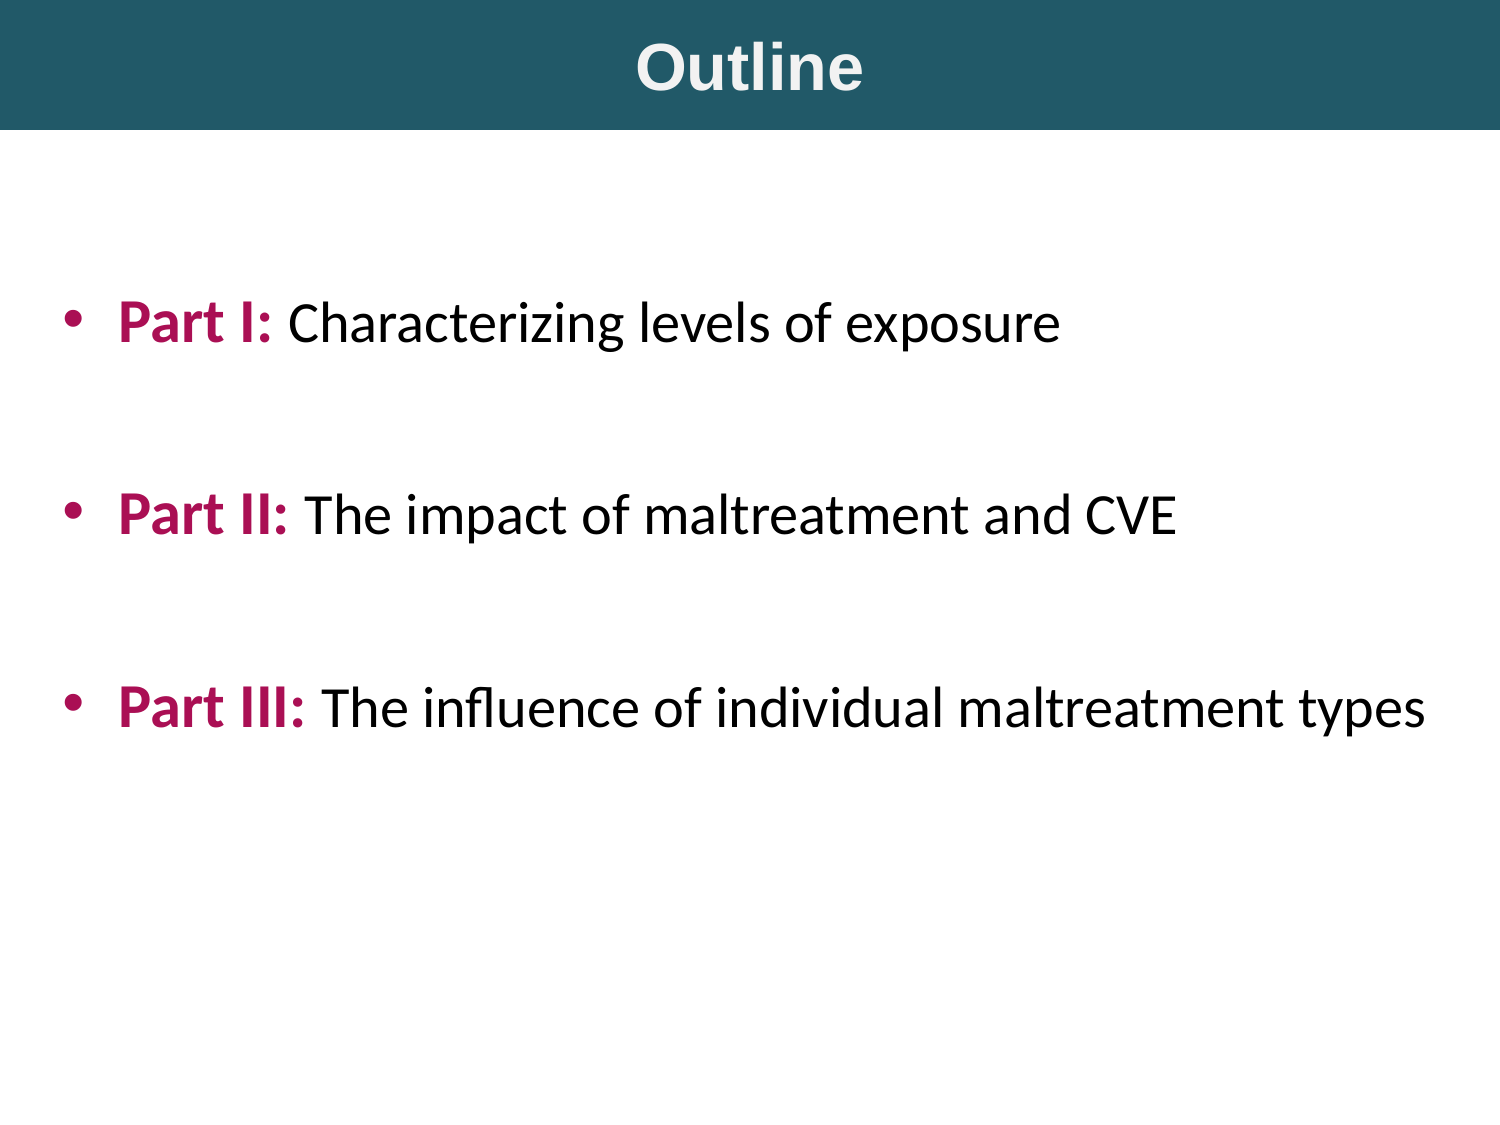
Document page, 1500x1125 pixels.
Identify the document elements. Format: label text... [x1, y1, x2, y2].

list Part I: Characterizing levels of exposure Part II: The impact of maltreatment and CVE Part III: The influence of individual maltreatment types [47, 185, 1452, 993]
text_box Outline [0, 0, 1500, 130]
